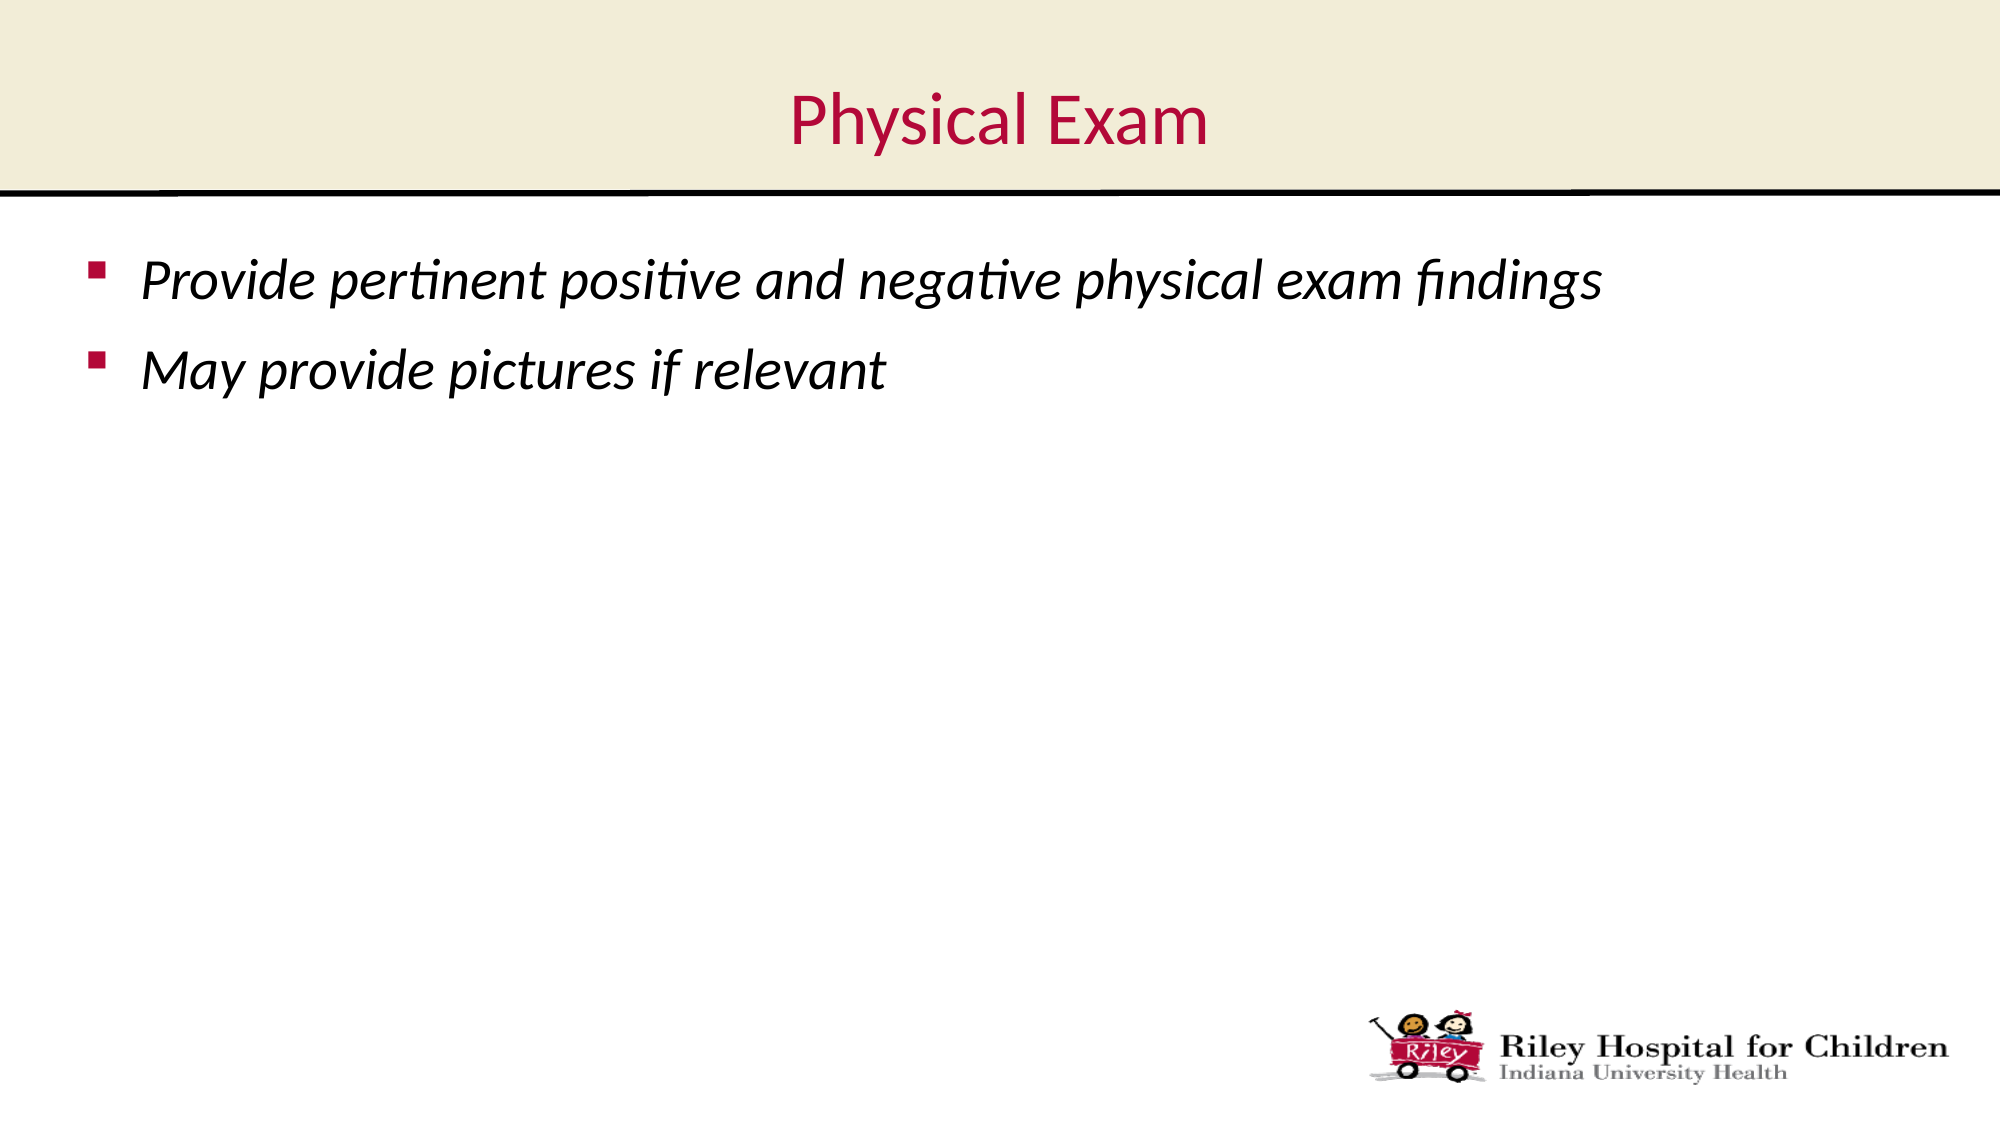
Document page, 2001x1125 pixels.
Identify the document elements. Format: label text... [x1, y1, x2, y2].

list Provide pertinent positive and negative physical exam findings May provide pictures if relevant [68, 239, 1869, 982]
picture [1346, 999, 1972, 1093]
title Physical Exam [0, 0, 2000, 168]
